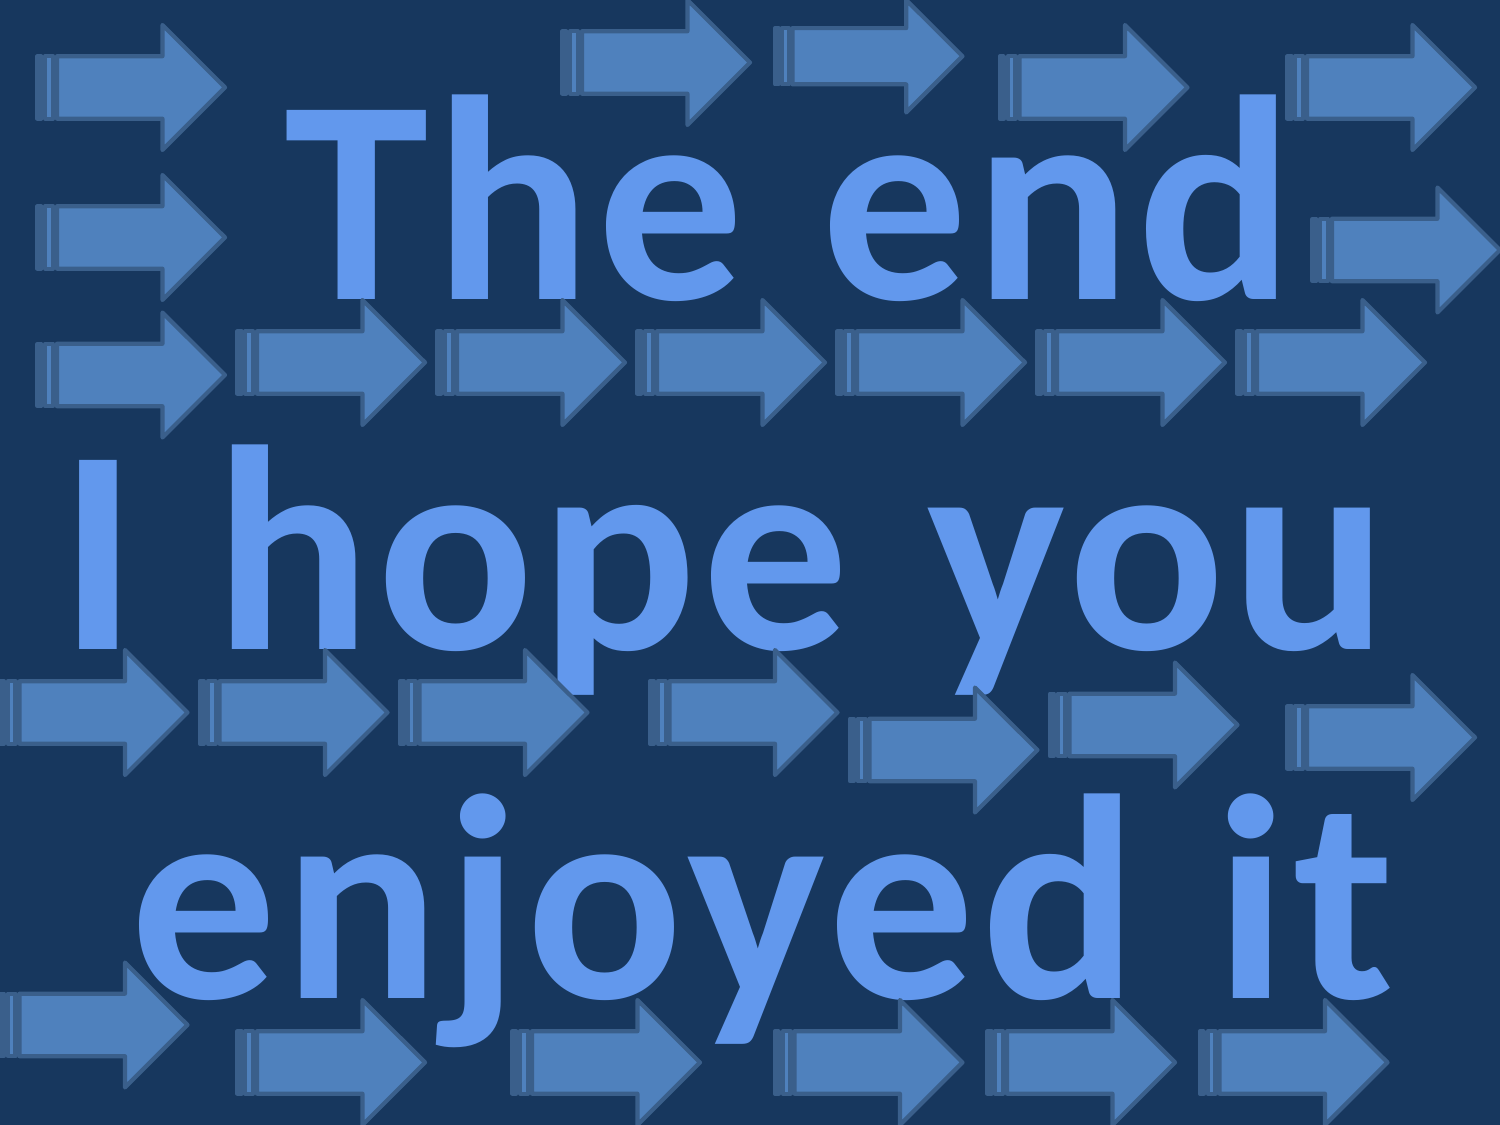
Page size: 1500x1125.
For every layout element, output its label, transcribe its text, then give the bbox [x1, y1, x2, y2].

text_box [35, 310, 228, 440]
text_box [1310, 185, 1500, 315]
text_box [848, 685, 1040, 815]
text_box [1198, 998, 1390, 1125]
text_box [773, 0, 965, 115]
text_box [0, 648, 190, 777]
text_box [1035, 298, 1228, 427]
text_box [635, 298, 828, 427]
text_box [0, 960, 190, 1090]
text_box [1285, 673, 1478, 802]
text_box [1048, 660, 1240, 790]
text_box [35, 23, 228, 152]
text_box [560, 0, 753, 127]
text_box [198, 648, 390, 777]
text_box [1235, 298, 1428, 427]
text_box The end I hope you enjoyed it [0, 0, 1500, 1065]
text_box [235, 998, 428, 1125]
text_box [510, 998, 703, 1125]
text_box [435, 298, 628, 427]
text_box [648, 648, 840, 777]
text_box [1285, 23, 1478, 152]
text_box [235, 298, 428, 427]
text_box [998, 23, 1190, 152]
text_box [35, 173, 228, 302]
text_box [835, 298, 1028, 427]
text_box [985, 998, 1178, 1125]
text_box [773, 998, 965, 1125]
text_box [398, 648, 590, 777]
